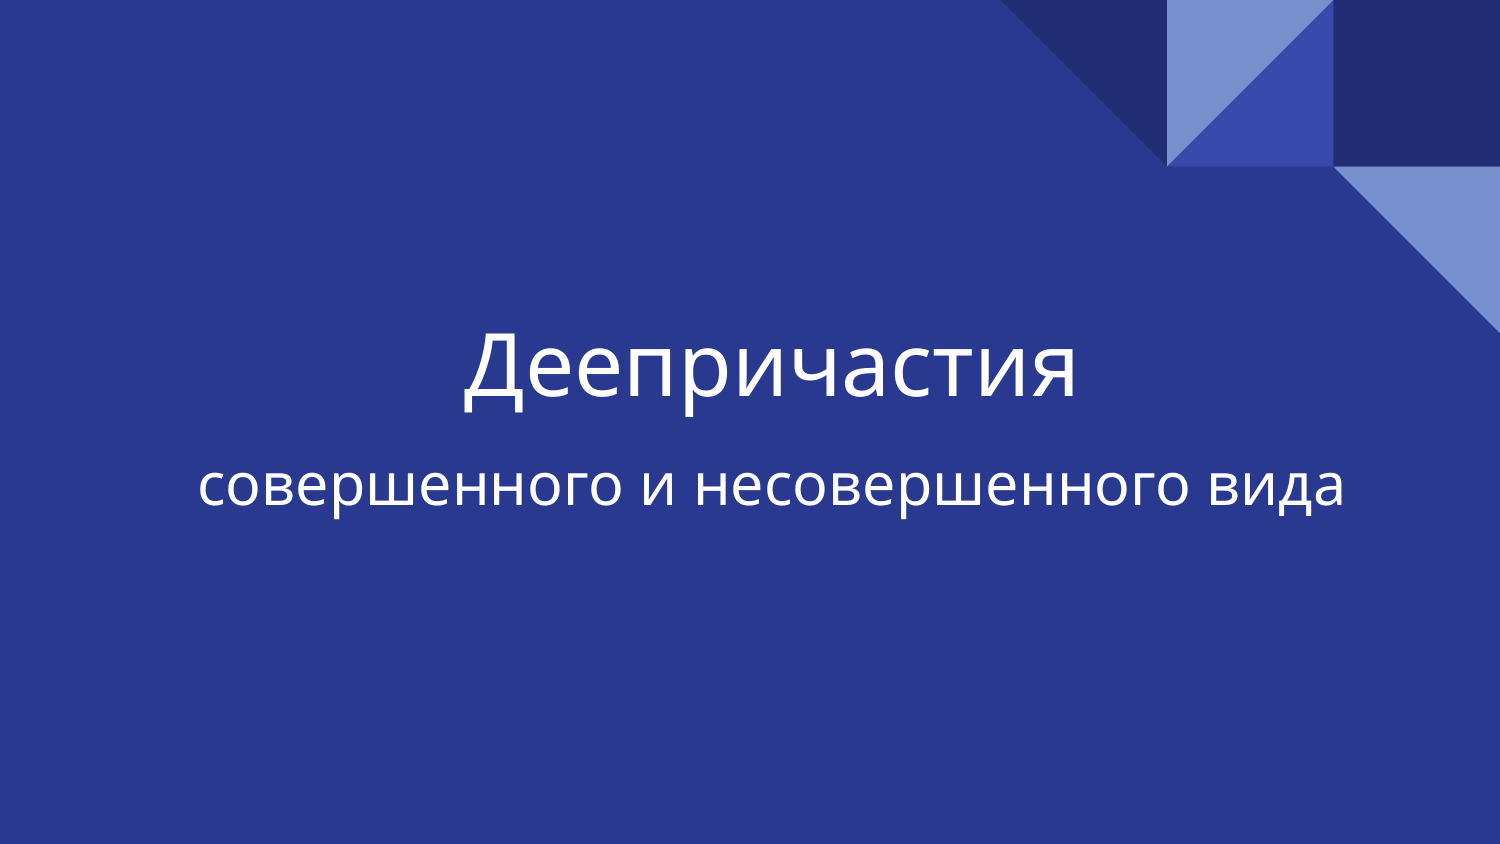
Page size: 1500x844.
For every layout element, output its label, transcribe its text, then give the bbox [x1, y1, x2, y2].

subtitle совершенного и несовершенного вида [98, 445, 1447, 517]
title Деепричастия [98, 291, 1447, 429]
